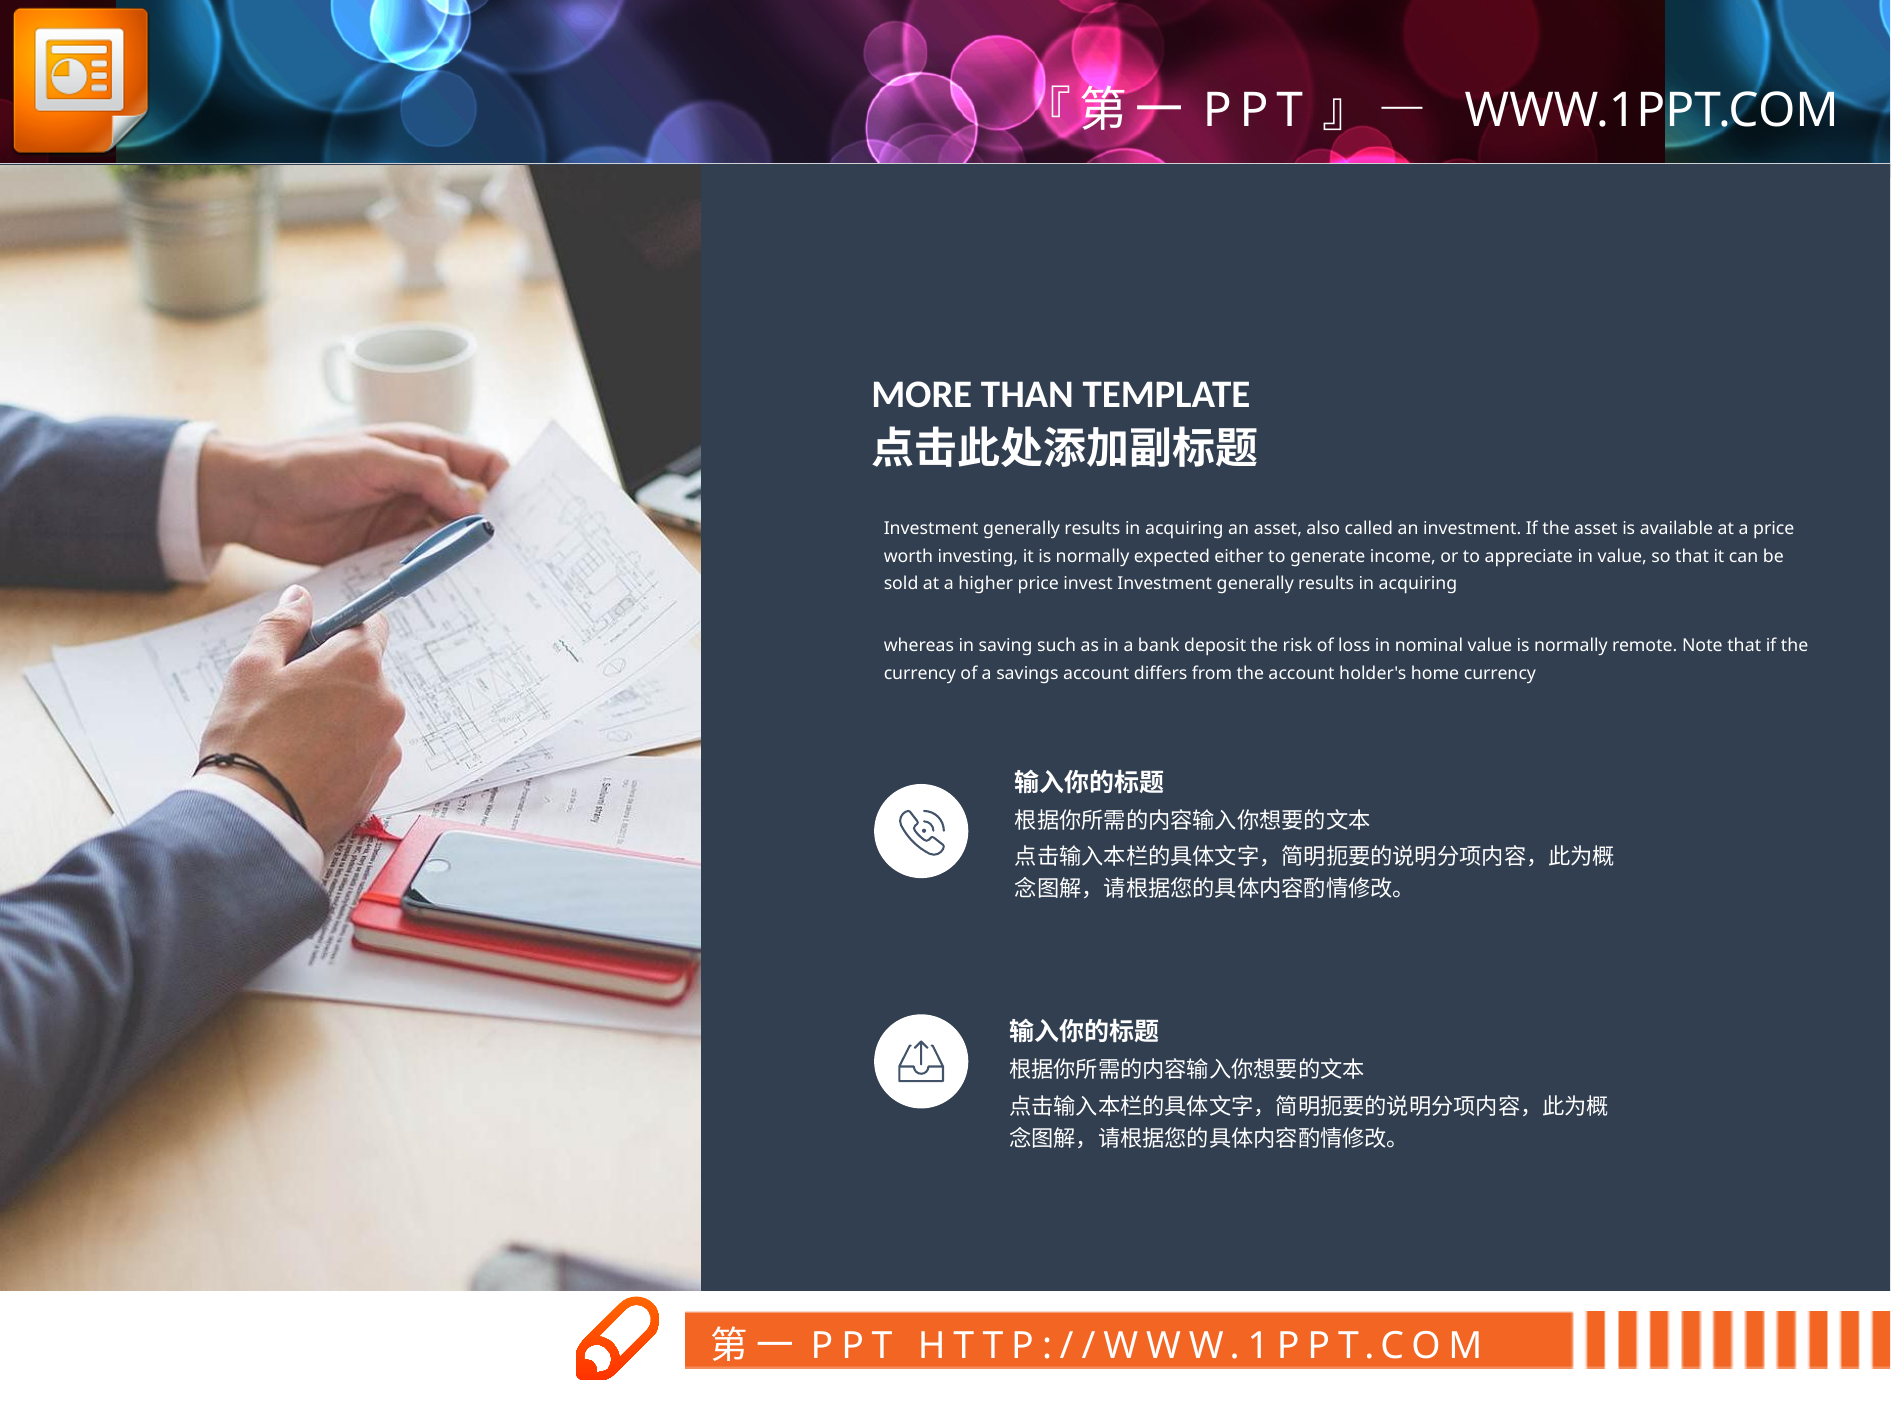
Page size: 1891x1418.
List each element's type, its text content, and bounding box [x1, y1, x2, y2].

text_box [703, 165, 1891, 1291]
text_box [875, 785, 968, 878]
text_box MORE THAN TEMPLATE 点击此处添加副标题 [856, 356, 1353, 480]
text_box [875, 1015, 968, 1108]
text_box [913, 1040, 929, 1066]
text_box 输入你的标题 根据你所需的内容输入你想要的文本 点击输入本栏的具体文字，简明扼要的说明分项内容，此为概念图解，请根据您的具体内容酌情修改。 [991, 748, 1643, 914]
text_box 输入你的标题 根据你所需的内容输入你想要的文本 点击输入本栏的具体文字，简明扼要的说明分项内容，此为概念图解，请根据您的具体内容酌情修改。 [985, 998, 1637, 1163]
text_box [899, 809, 945, 856]
picture [0, 0, 1891, 1291]
text_box Investment generally results in acquiring an asset, also called an investment. If the asset is available at a price worth investing, it is normally expected either to generate income, or to appreciate in value, so that it can be sold at a higher price invest Investment generally results in acquiring whereas in saving such as in a bank deposit the risk of loss in nominal value is normally remote. Note that if the currency of a savings account differs from the account holder's home currency [865, 501, 1839, 692]
text_box [898, 1044, 945, 1083]
picture [685, 1311, 1891, 1369]
